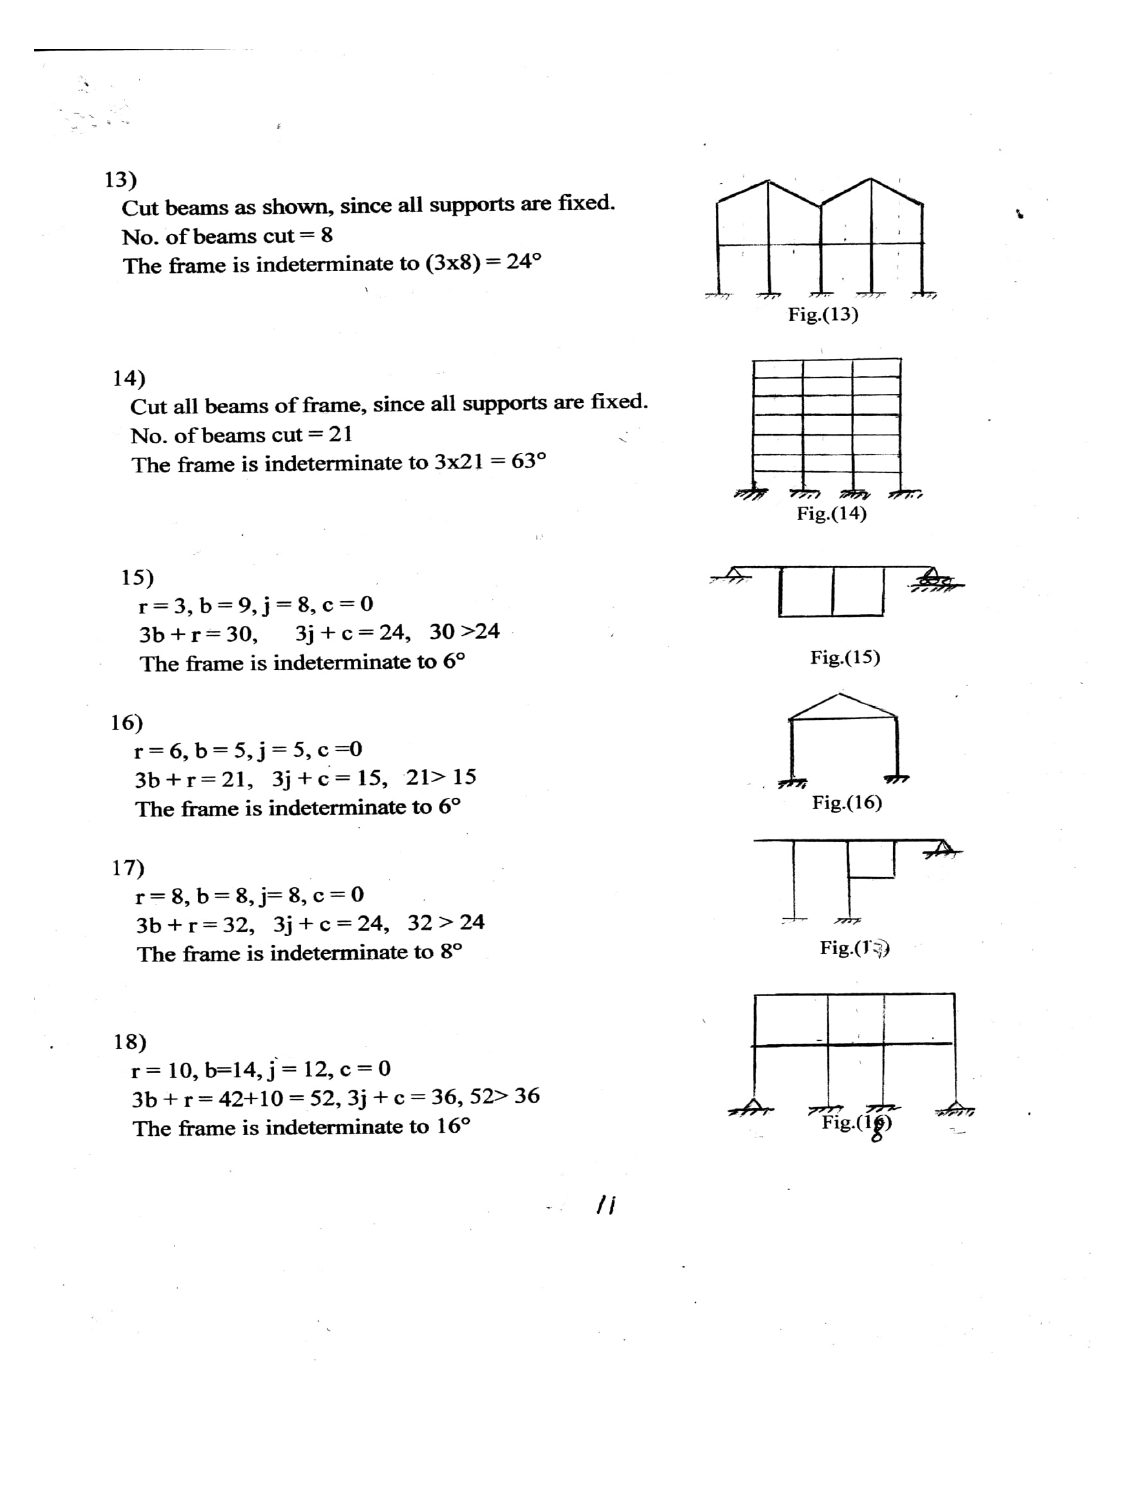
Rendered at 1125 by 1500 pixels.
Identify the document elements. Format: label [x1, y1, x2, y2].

picture [33, 49, 1092, 1363]
